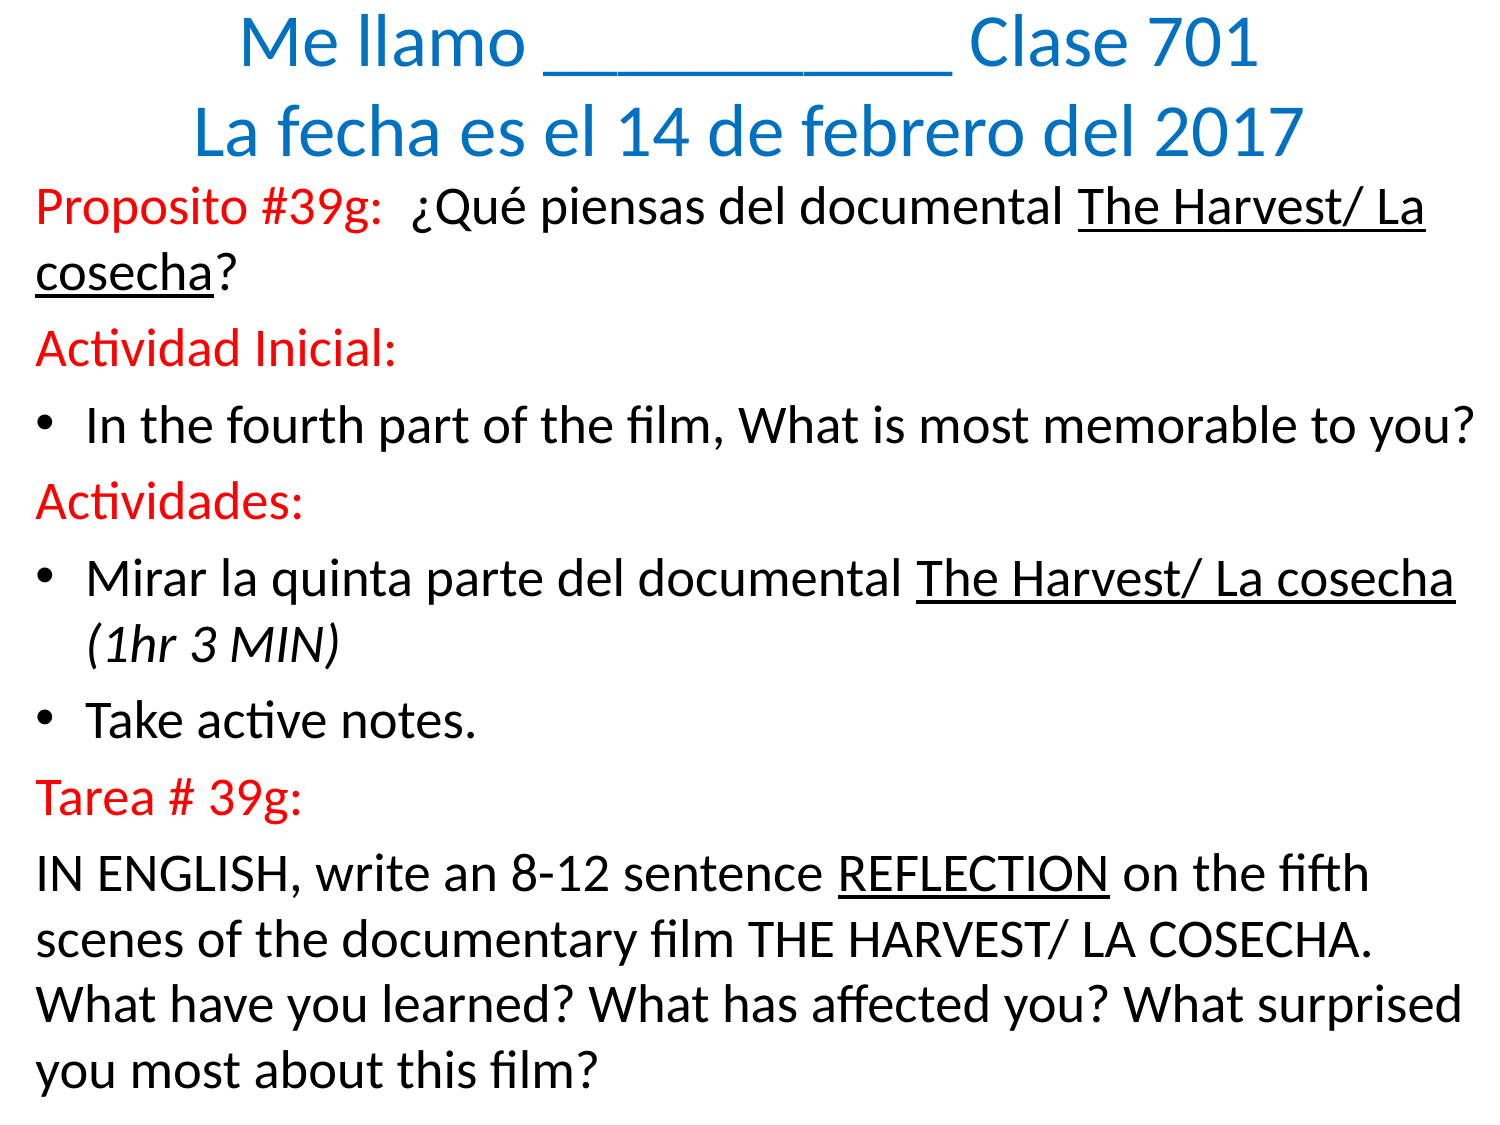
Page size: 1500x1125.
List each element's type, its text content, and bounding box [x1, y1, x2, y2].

title Me llamo ___________ Clase 701 La fecha es el 14 de febrero del 2017 [75, 0, 1425, 162]
list Proposito #39g: ¿Qué piensas del documental The Harvest/ La cosecha? Actividad Inicial: In the fourth part of the film, What is most memorable to you? Actividades: Mirar la quinta parte del documental The Harvest/ La cosecha (1hr 3 MIN) Take active notes. Tarea # 39g: IN ENGLISH, write an 8-12 sentence REFLECTION on the fifth scenes of the documentary film THE HARVEST/ LA COSECHA. What have you learned? What has affected you? What surprised you most about this film? [20, 162, 1496, 1125]
